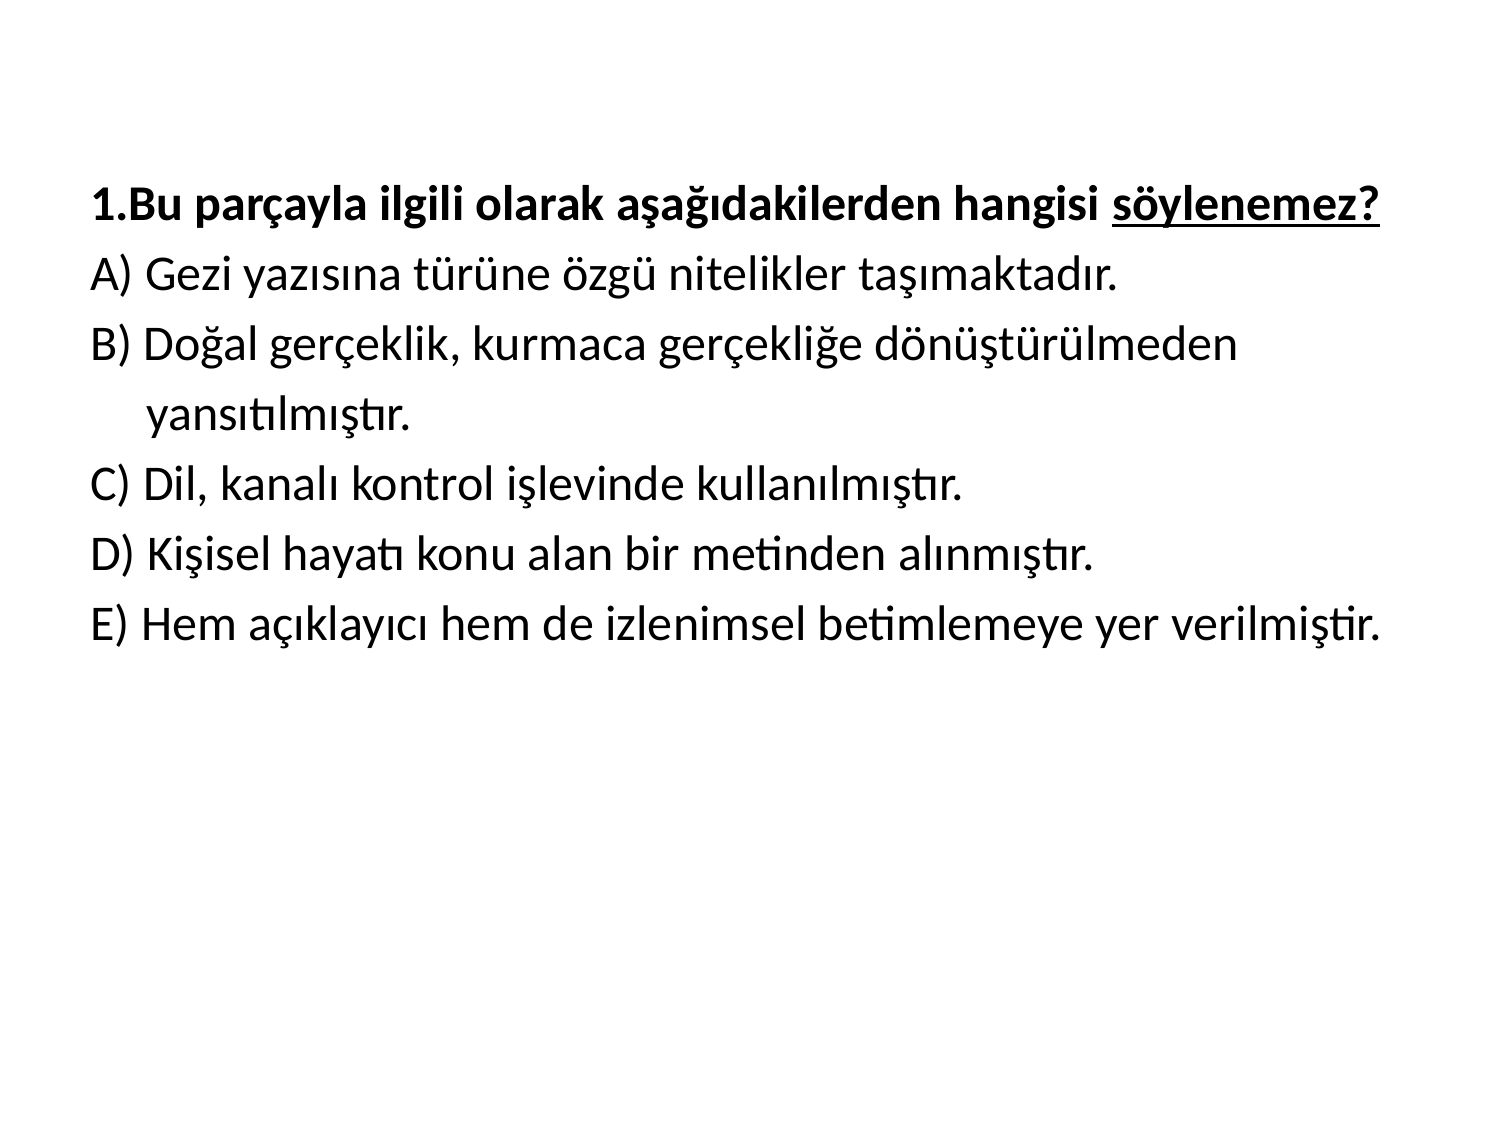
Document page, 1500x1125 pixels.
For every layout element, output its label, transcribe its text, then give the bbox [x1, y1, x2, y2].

list 1.Bu parçayla ilgili olarak aşağıdakilerden hangisi söylenemez? A) Gezi yazısına türüne özgü nitelikler taşımaktadır. B) Doğal gerçeklik, kurmaca gerçekliğe dönüştürülmeden yansıtılmıştır. C) Dil, kanalı kontrol işlevinde kullanılmıştır. D) Kişisel hayatı konu alan bir metinden alınmıştır. E) Hem açıklayıcı hem de izlenimsel betimlemeye yer verilmiştir. [75, 23, 1425, 1005]
